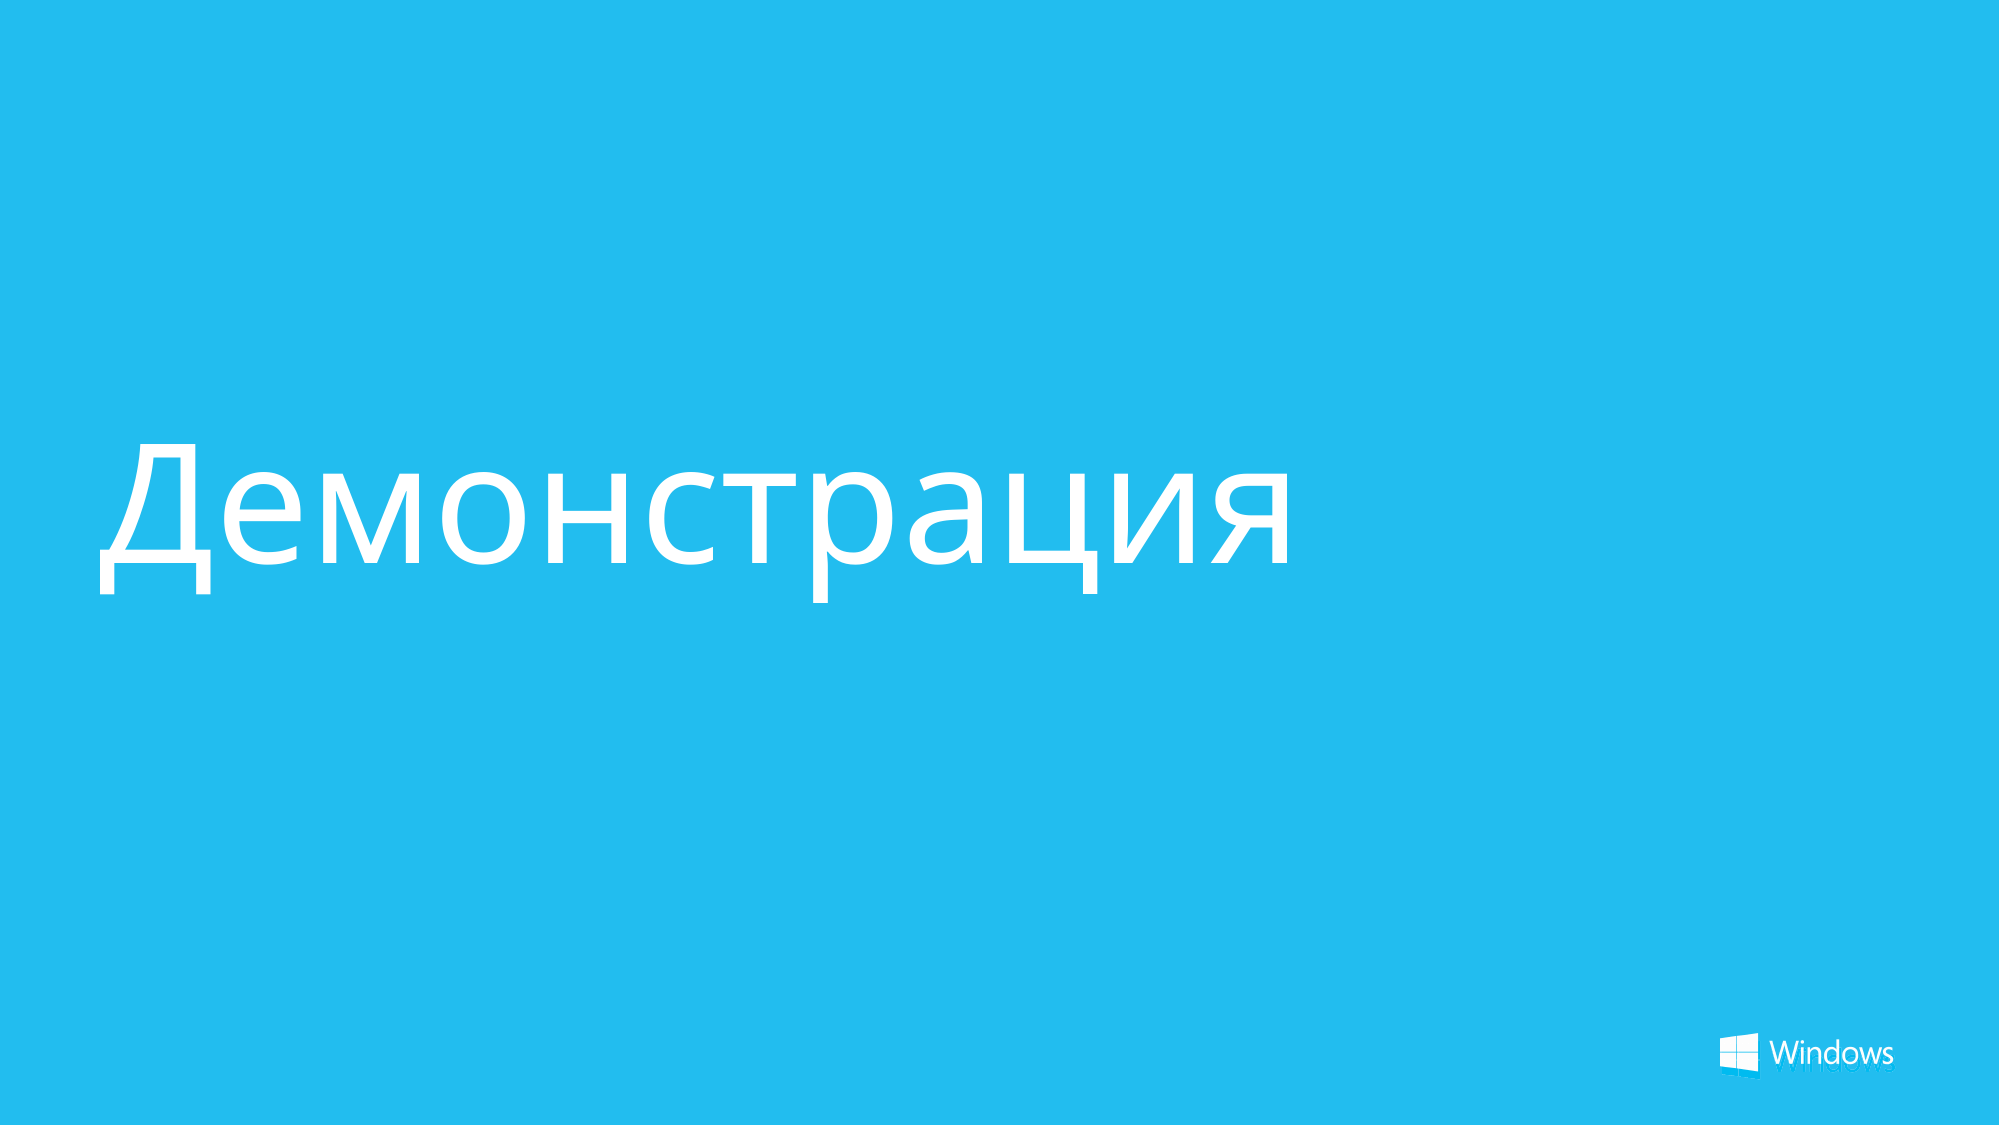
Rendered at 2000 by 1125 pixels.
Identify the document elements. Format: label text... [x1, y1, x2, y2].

list Демонстрация [99, 386, 1900, 985]
picture [1700, 1018, 1900, 1100]
